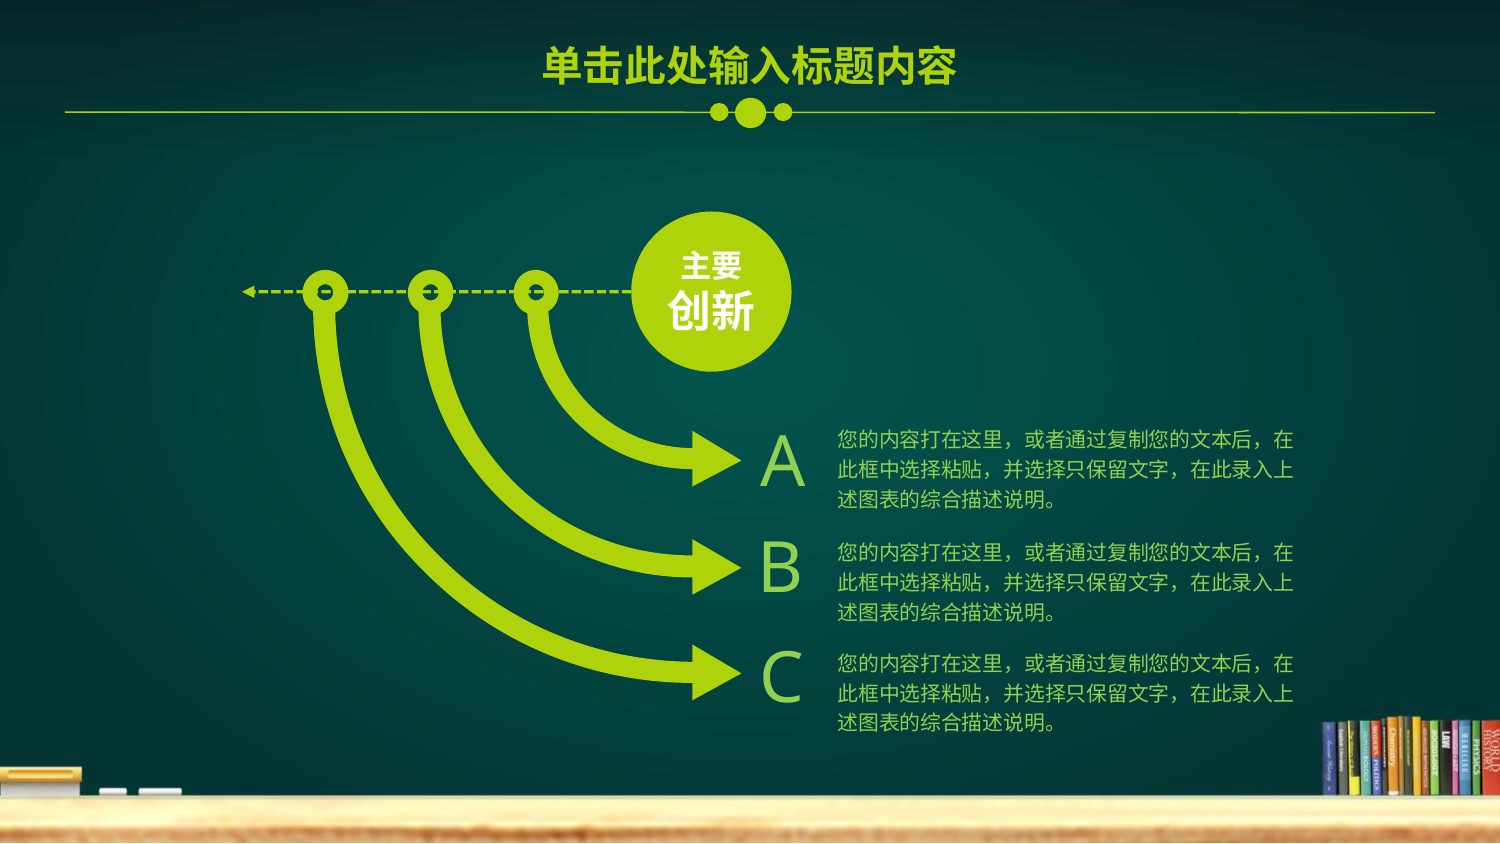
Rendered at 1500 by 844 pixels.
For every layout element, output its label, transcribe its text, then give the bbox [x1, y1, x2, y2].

text_box [513, 269, 559, 314]
text_box 您的内容打在这里，或者通过复制您的文本后，在此框中选择粘贴，并选择只保留文字，在此录入上述图表的综合描述说明。 [828, 416, 1306, 516]
text_box B [748, 517, 813, 612]
text_box 单击此处输入标题内容 [526, 32, 974, 97]
text_box [418, 304, 742, 595]
text_box 主要 创新 [631, 211, 792, 372]
text_box [302, 269, 349, 313]
text_box C [750, 626, 814, 722]
text_box 您的内容打在这里，或者通过复制您的文本后，在此框中选择粘贴，并选择只保留文字，在此录入上述图表的综合描述说明。 [828, 640, 1306, 740]
text_box [242, 285, 256, 298]
text_box [313, 304, 742, 701]
text_box [527, 304, 742, 487]
text_box A [751, 411, 816, 506]
text_box 您的内容打在这里，或者通过复制您的文本后，在此框中选择粘贴，并选择只保留文字，在此录入上述图表的综合描述说明。 [828, 529, 1306, 629]
text_box [407, 269, 454, 313]
picture [0, 0, 1500, 844]
